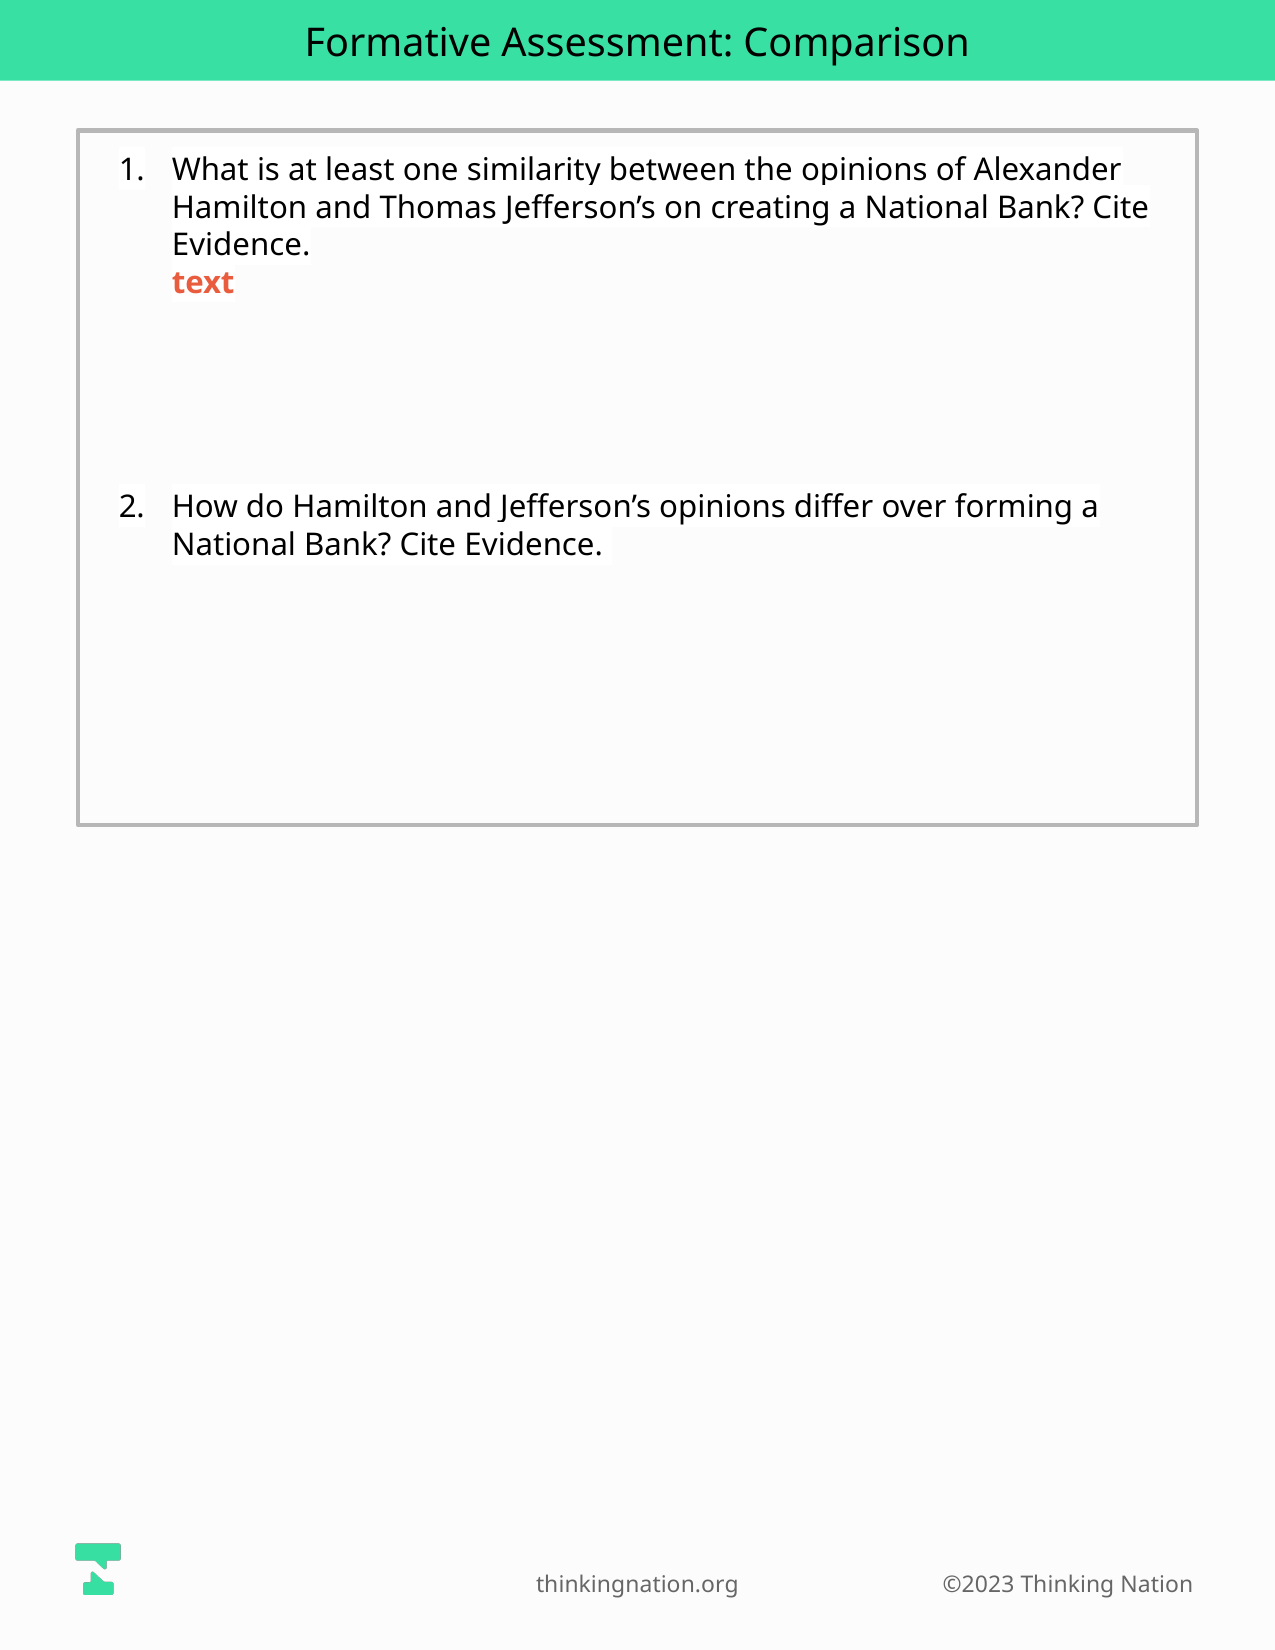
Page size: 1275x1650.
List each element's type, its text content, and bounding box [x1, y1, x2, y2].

text_box What is at least one similarity between the opinions of Alexander Hamilton and Thomas Jefferson’s on creating a National Bank? Cite Evidence. text How do Hamilton and Jefferson’s opinions differ over forming a National Bank? Cite Evidence. [77, 130, 1197, 825]
text_box Formative Assessment: Comparison [0, 0, 1275, 81]
text_box thinkingnation.org [486, 1553, 789, 1605]
text_box ©2023 Thinking Nation [907, 1553, 1210, 1605]
picture [62, 1533, 134, 1605]
